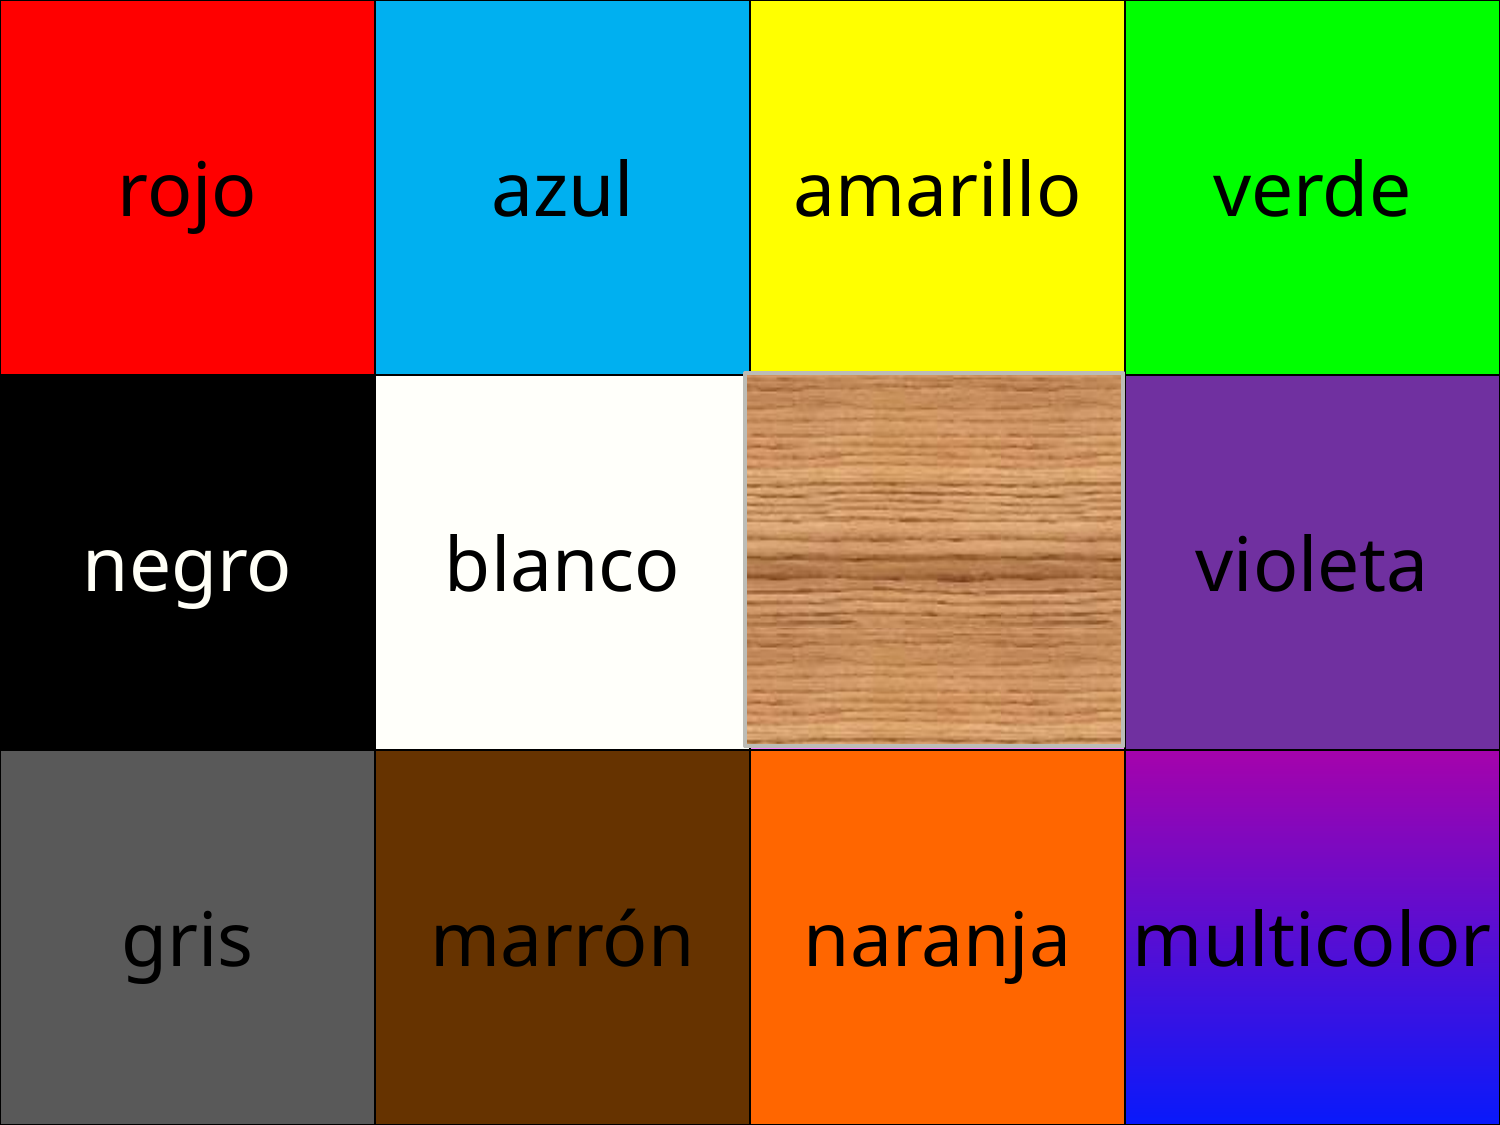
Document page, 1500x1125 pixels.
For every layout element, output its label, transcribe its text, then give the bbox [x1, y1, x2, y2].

table_cell blanco [376, 376, 749, 749]
table_cell marrón [376, 751, 749, 1124]
table_cell negro [1, 376, 374, 749]
table_header amarillo [751, 1, 1124, 371]
table_cell gris [1, 751, 374, 1124]
table_header azul [376, 1, 749, 374]
text_box [743, 371, 1125, 748]
table_header rojo [1, 1, 374, 374]
table_header verde [1126, 1, 1499, 374]
table_cell naranja [751, 751, 1124, 1124]
table_cell violeta [1126, 376, 1499, 749]
table_cell multicolor [1126, 751, 1499, 1124]
